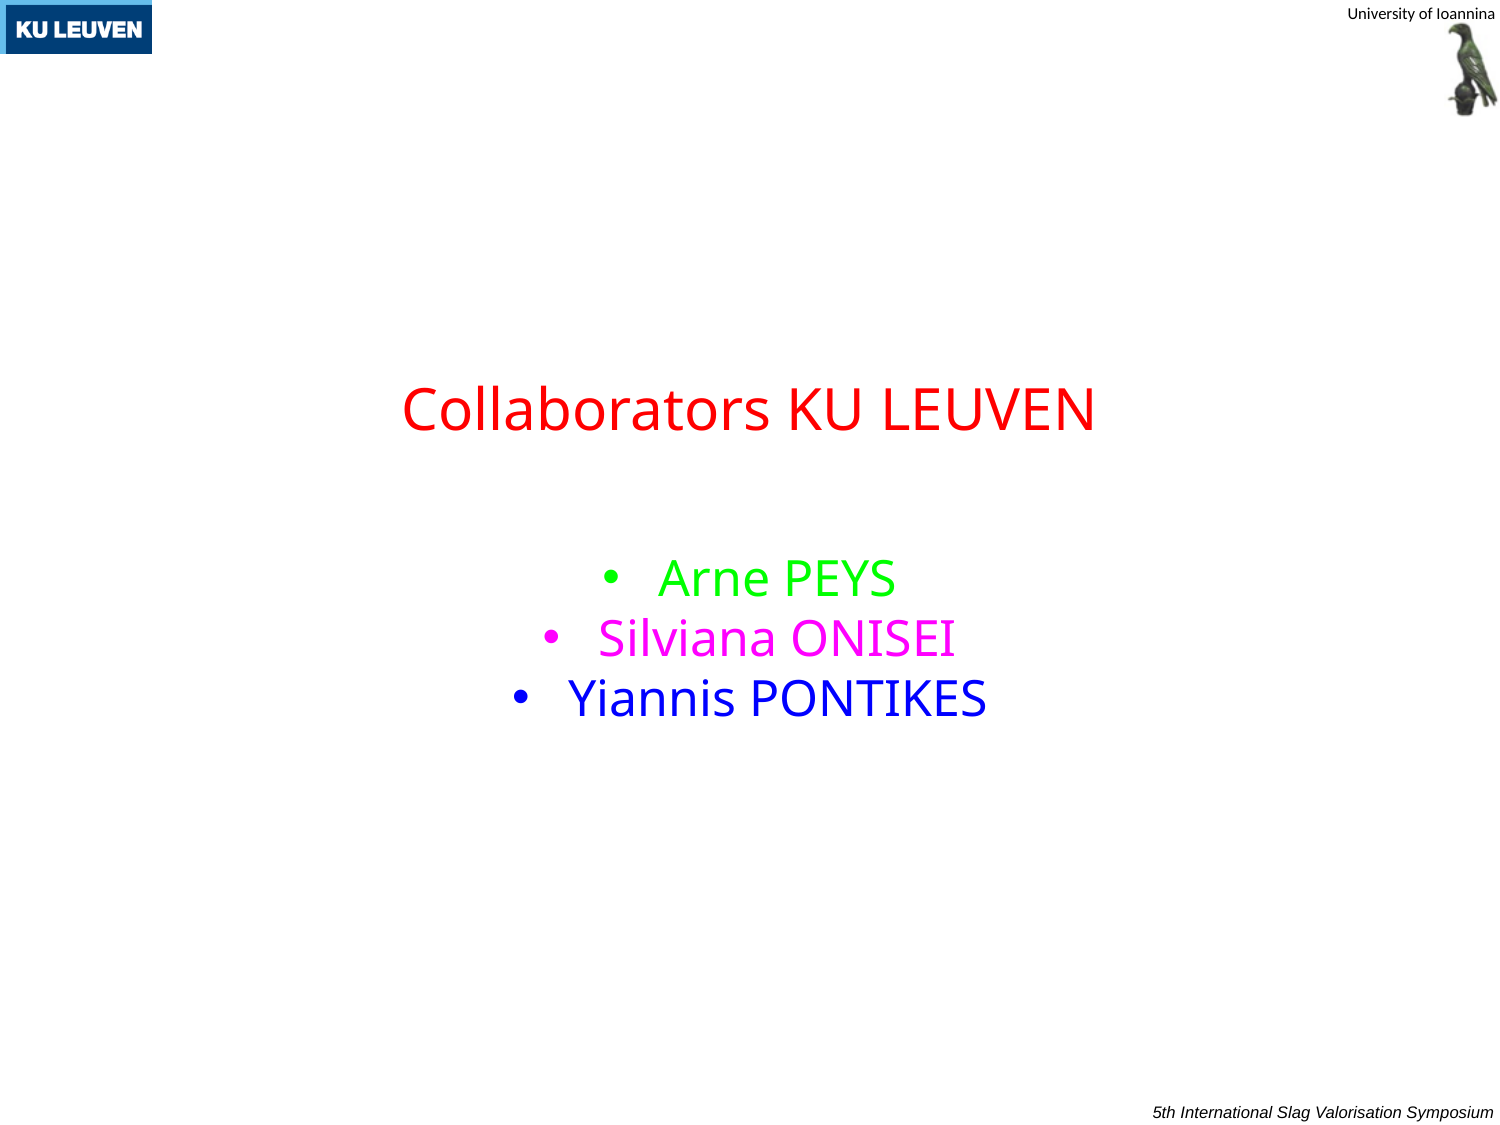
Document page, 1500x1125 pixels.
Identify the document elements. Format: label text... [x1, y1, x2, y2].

text_box Arne PEYS Silviana ONISEI Yiannis PONTIKES [224, 538, 1276, 734]
text_box Collaborators KU LEUVEN [387, 365, 1113, 450]
picture [0, 0, 152, 54]
picture [1444, 20, 1500, 118]
